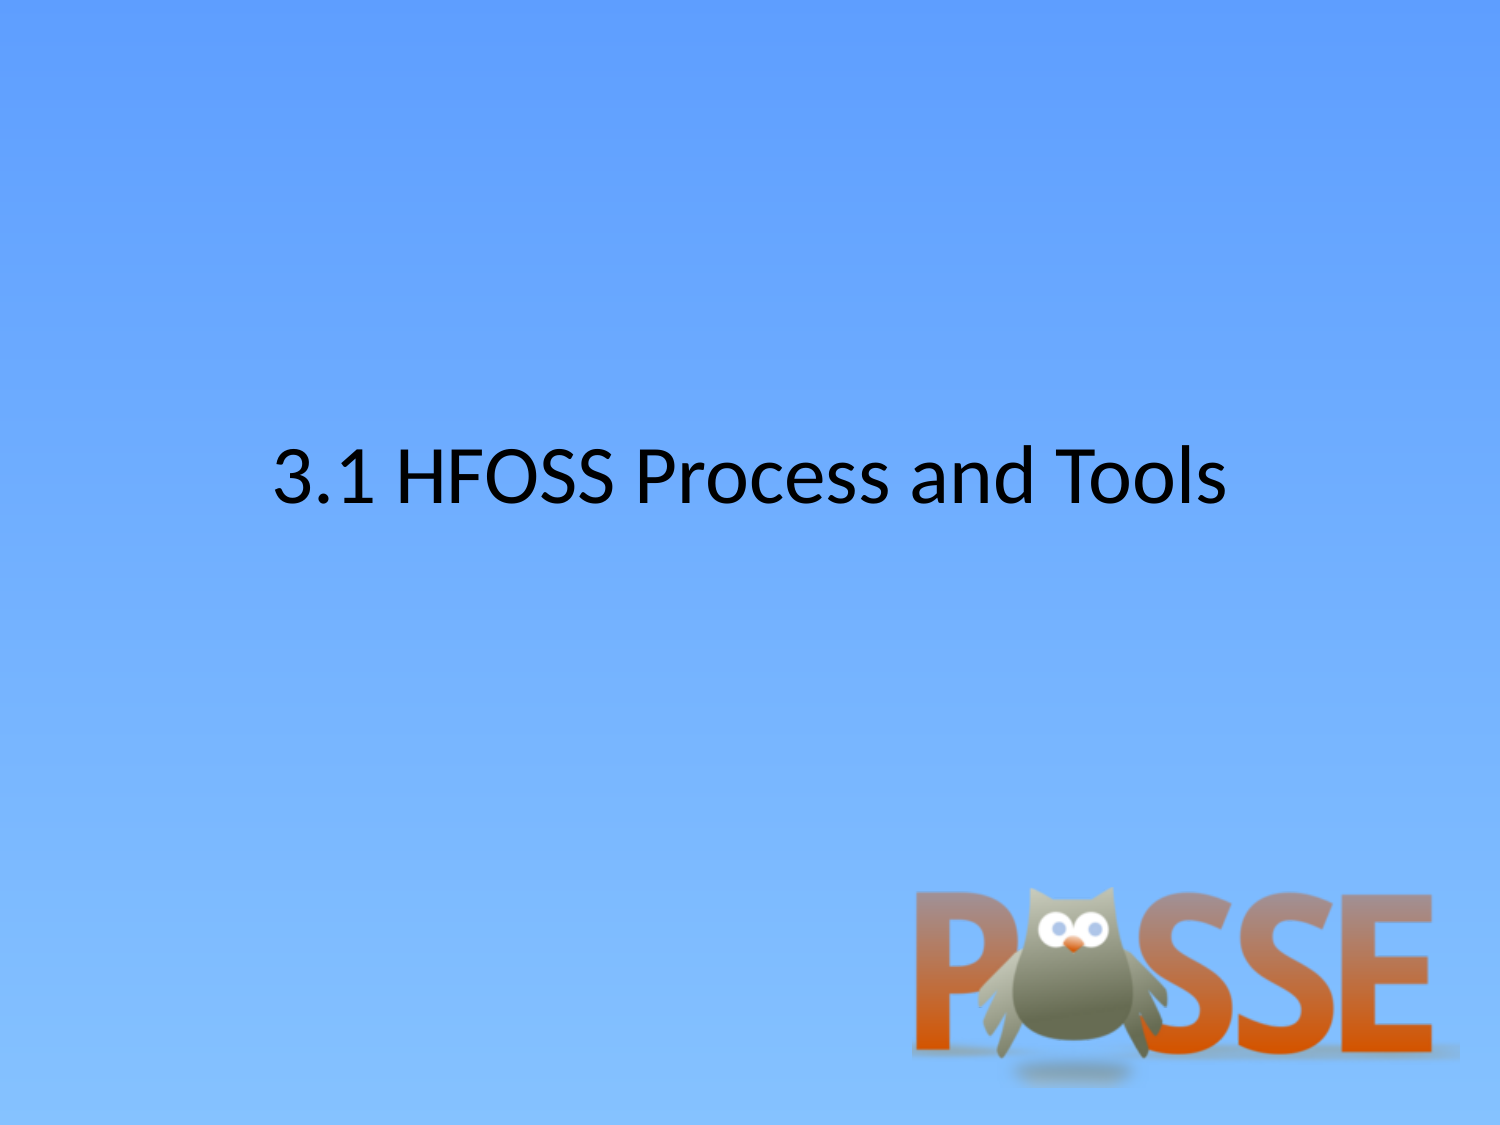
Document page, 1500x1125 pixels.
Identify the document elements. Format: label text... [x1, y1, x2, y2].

picture [912, 887, 1460, 1088]
title 3.1 HFOSS Process and Tools [112, 349, 1388, 591]
